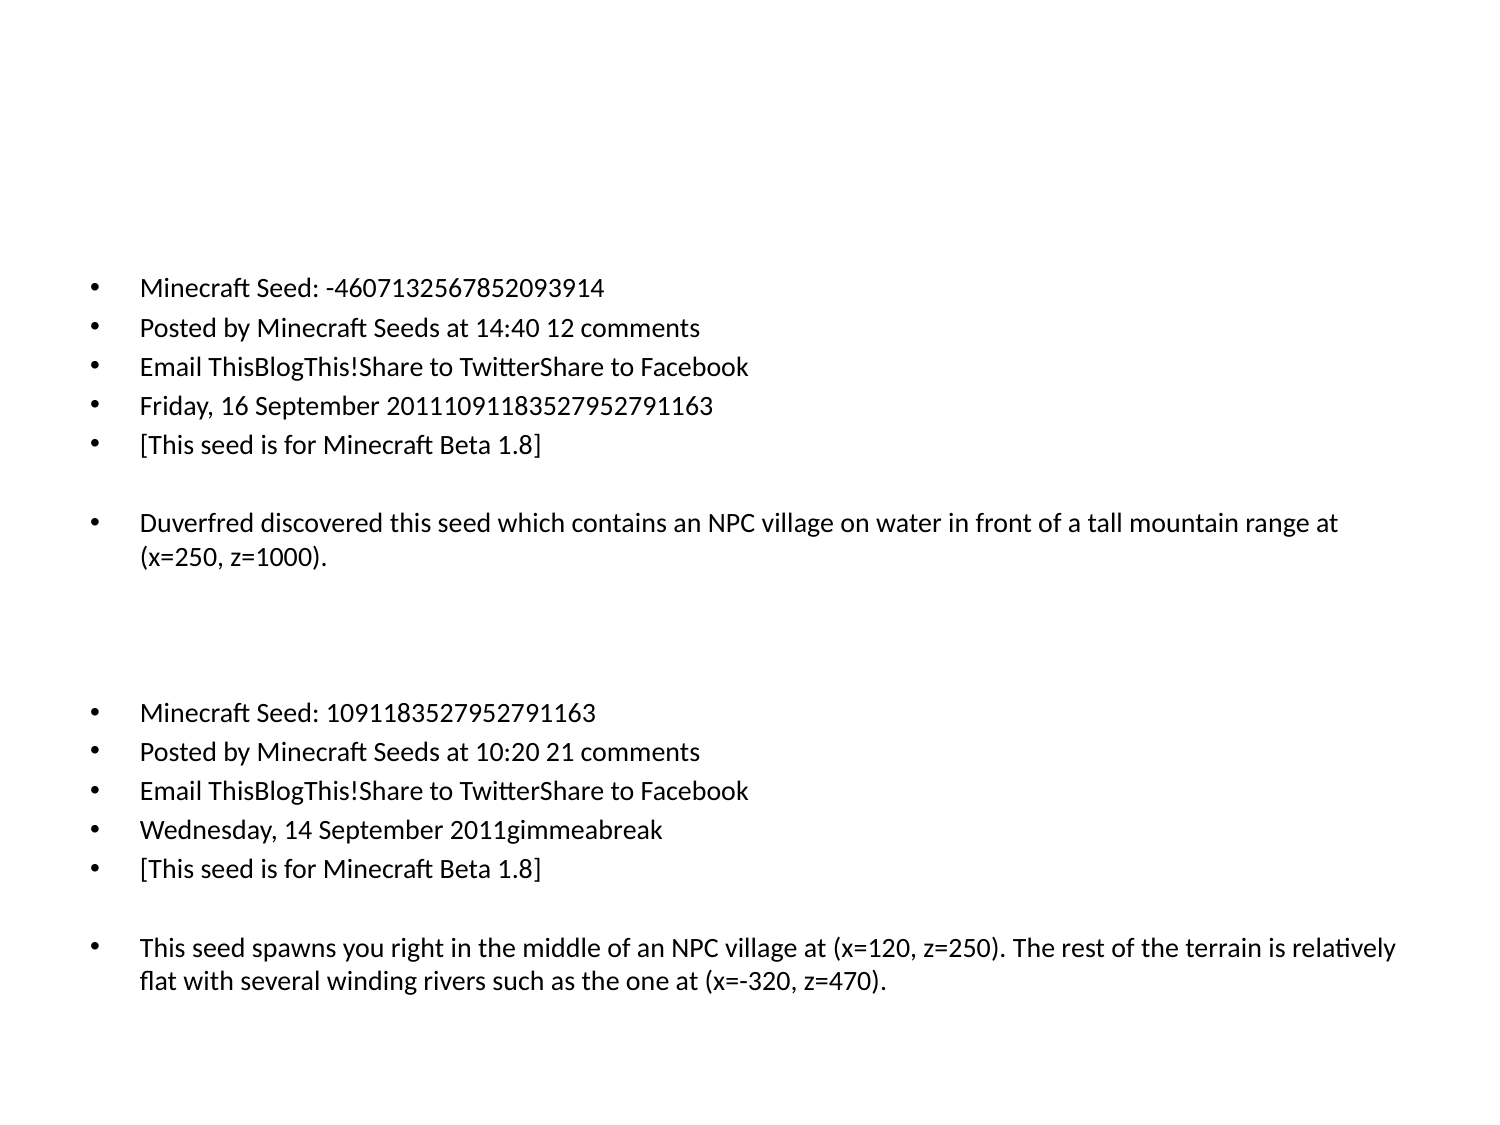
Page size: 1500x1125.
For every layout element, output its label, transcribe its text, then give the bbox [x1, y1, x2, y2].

list Minecraft Seed: -4607132567852093914 Posted by Minecraft Seeds at 14:40 12 comments Email ThisBlogThis!Share to TwitterShare to Facebook Friday, 16 September 20111091183527952791163 [This seed is for Minecraft Beta 1.8] Duverfred discovered this seed which contains an NPC village on water in front of a tall mountain range at (x=250, z=1000). Minecraft Seed: 1091183527952791163 Posted by Minecraft Seeds at 10:20 21 comments Email ThisBlogThis!Share to TwitterShare to Facebook Wednesday, 14 September 2011gimmeabreak [This seed is for Minecraft Beta 1.8] This seed spawns you right in the middle of an NPC village at (x=120, z=250). The rest of the terrain is relatively flat with several winding rivers such as the one at (x=-320, z=470). [75, 262, 1425, 1005]
